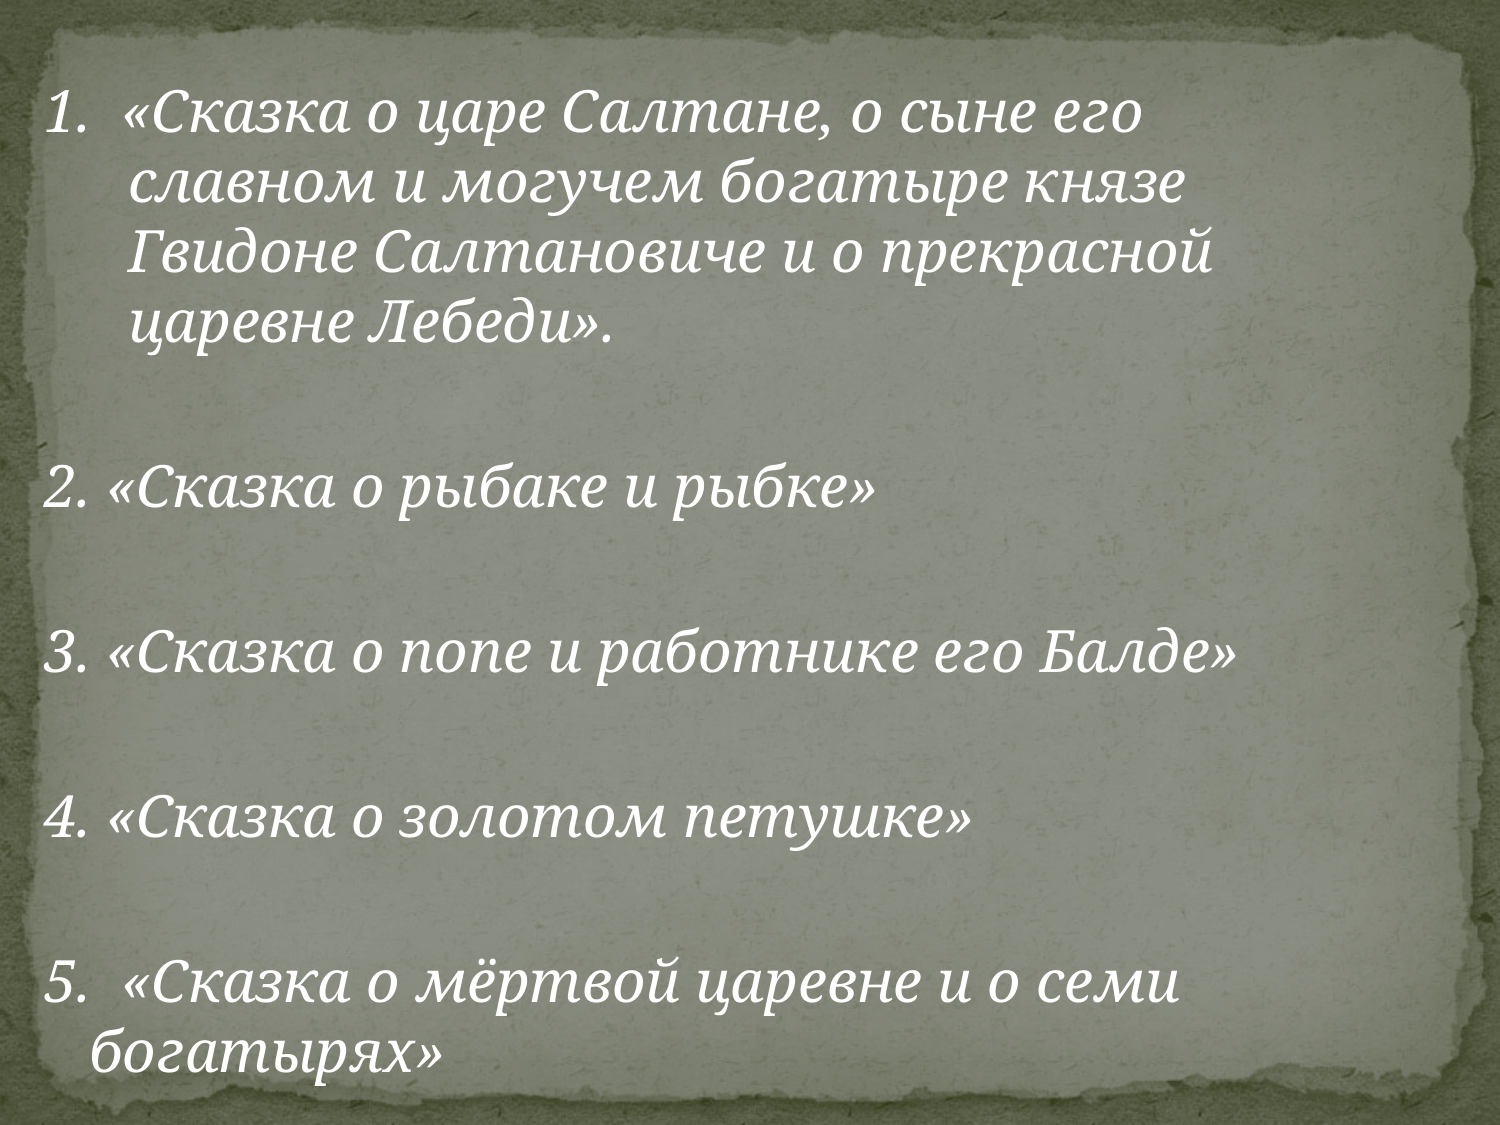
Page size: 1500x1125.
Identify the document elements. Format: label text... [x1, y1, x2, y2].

list 1. «Сказка о царе Салтане, о сыне его славном и могучем богатыре князе Гвидоне Салтановиче и о прекрасной царевне Лебеди». 2. «Сказка о рыбаке и рыбке» 3. «Сказка о попе и работнике его Балде» 4. «Сказка о золотом петушке» 5. «Сказка о мёртвой царевне и о семи богатырях» [29, 66, 1380, 817]
title [0, 24, 1350, 225]
